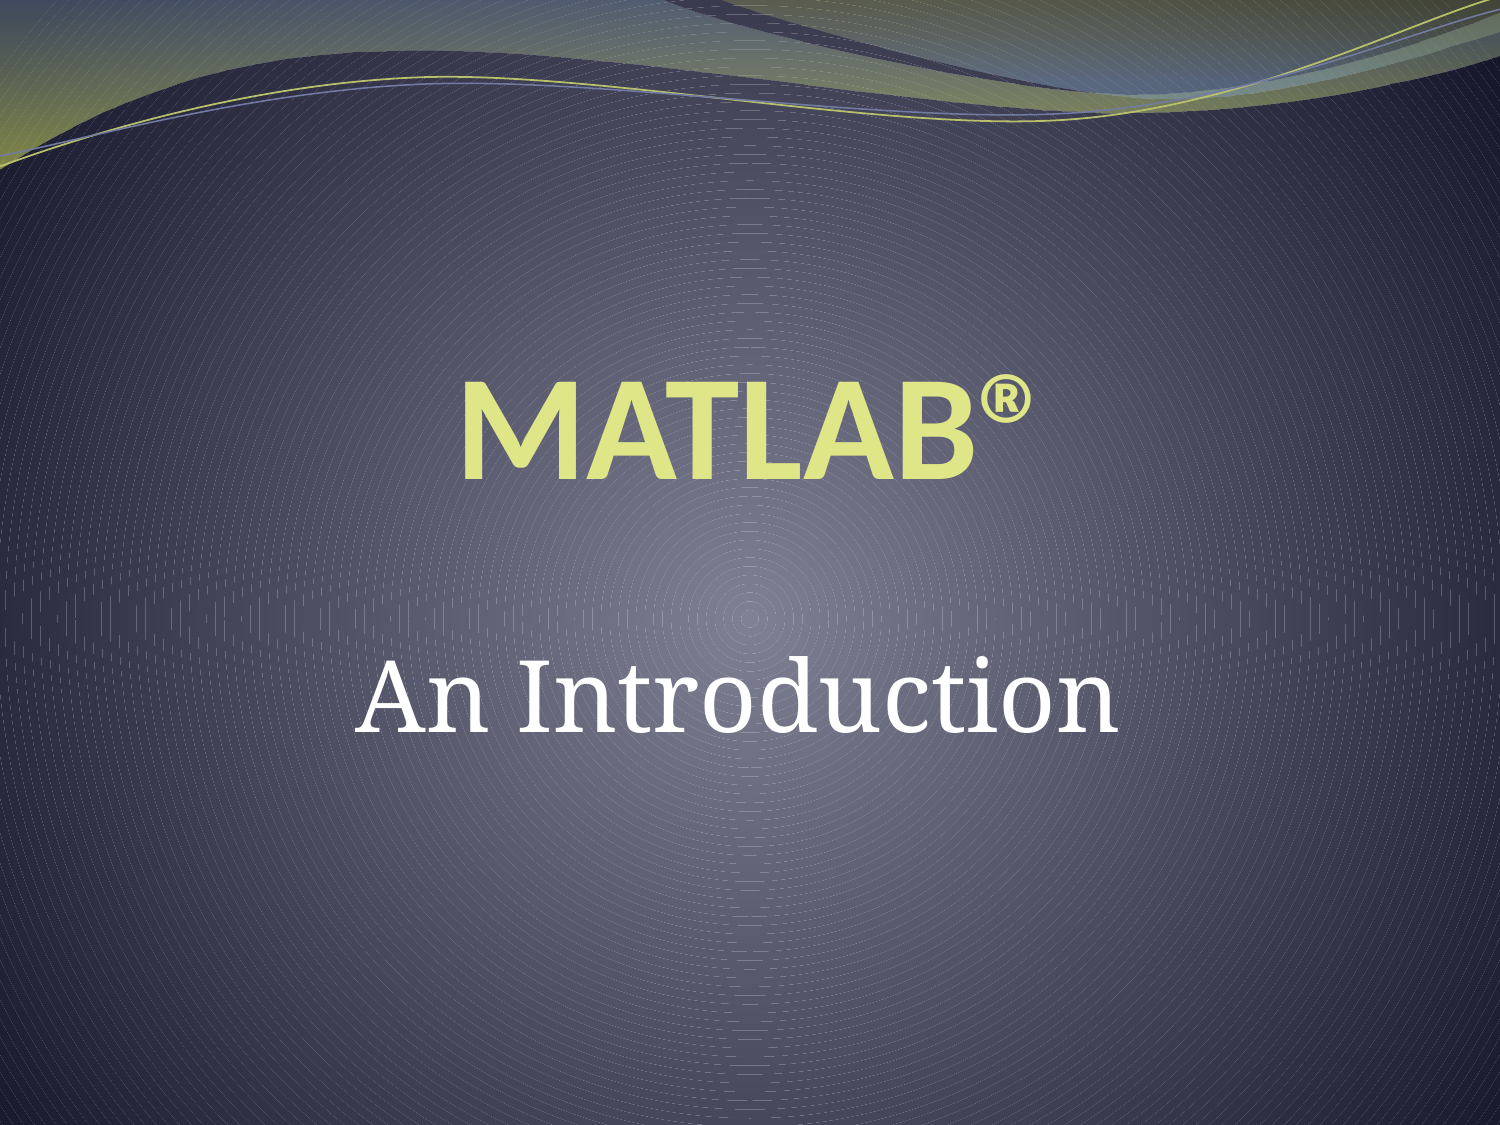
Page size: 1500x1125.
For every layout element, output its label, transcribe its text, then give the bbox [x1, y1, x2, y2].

subtitle An Introduction [249, 624, 1238, 913]
title MATLAB® [112, 262, 1401, 650]
